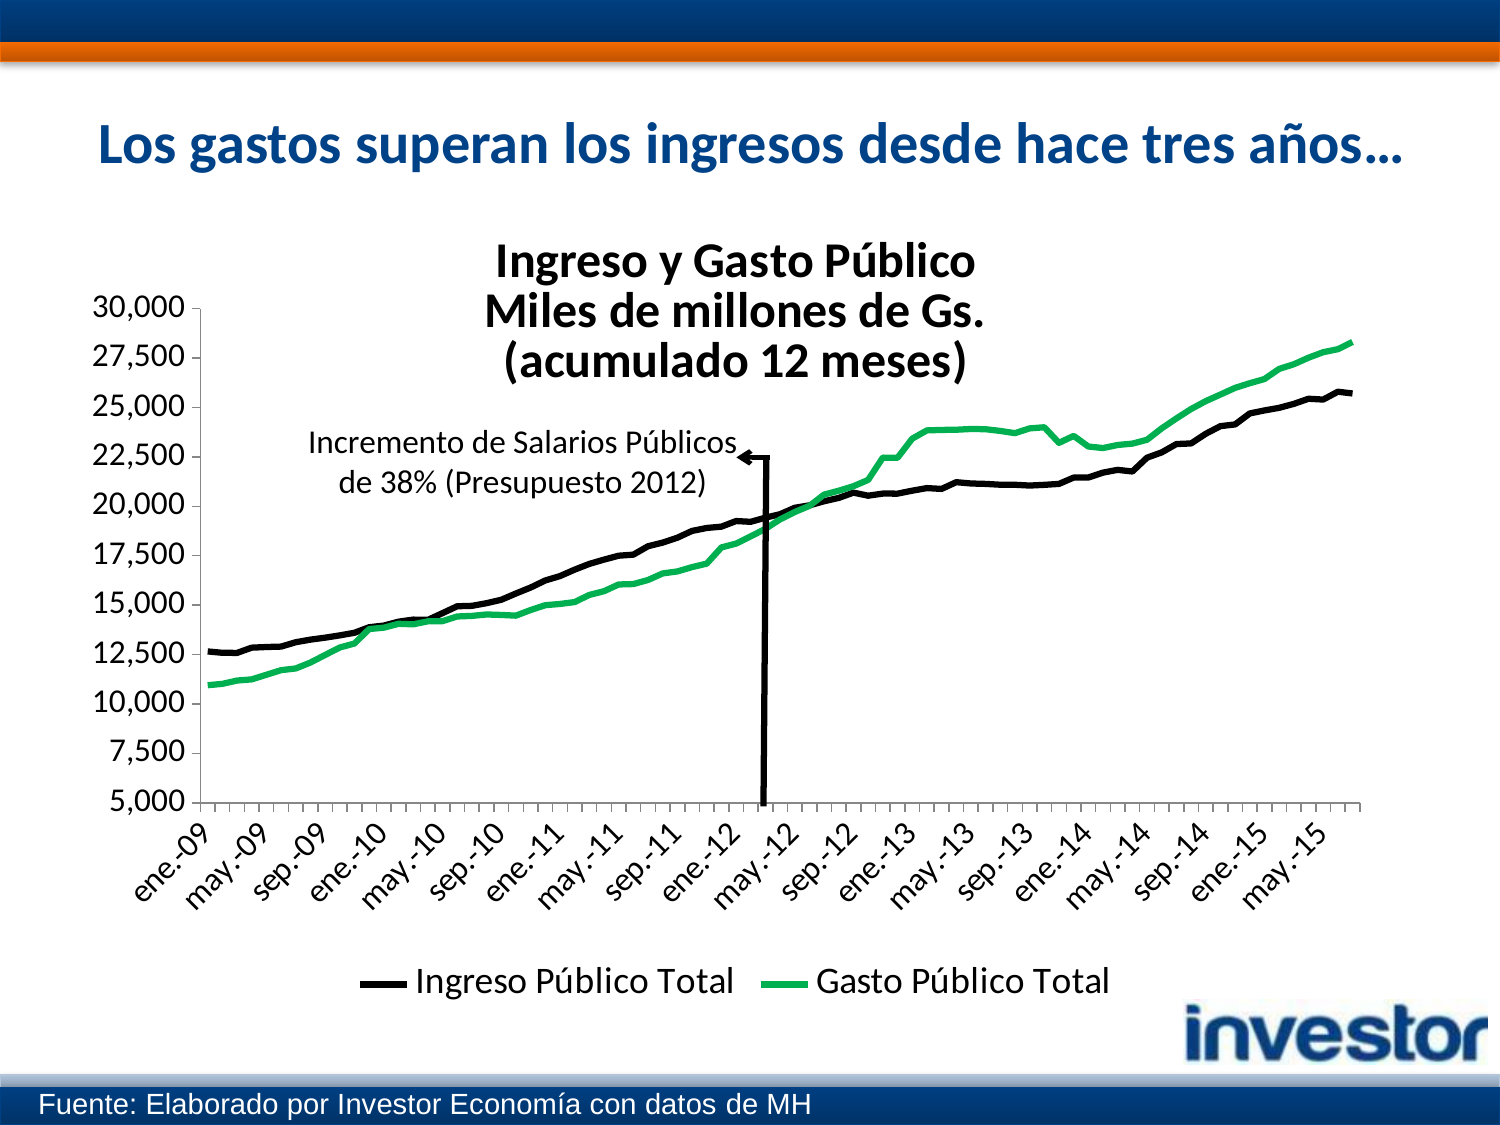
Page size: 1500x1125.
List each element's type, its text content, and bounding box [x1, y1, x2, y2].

picture [1183, 999, 1488, 1065]
title Los gastos superan los ingresos desde hace tres años… [76, 80, 1427, 201]
text_box Fuente: Elaborado por Investor Economía con datos de MH [23, 1078, 1266, 1125]
chart [62, 200, 1409, 1012]
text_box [763, 465, 767, 807]
